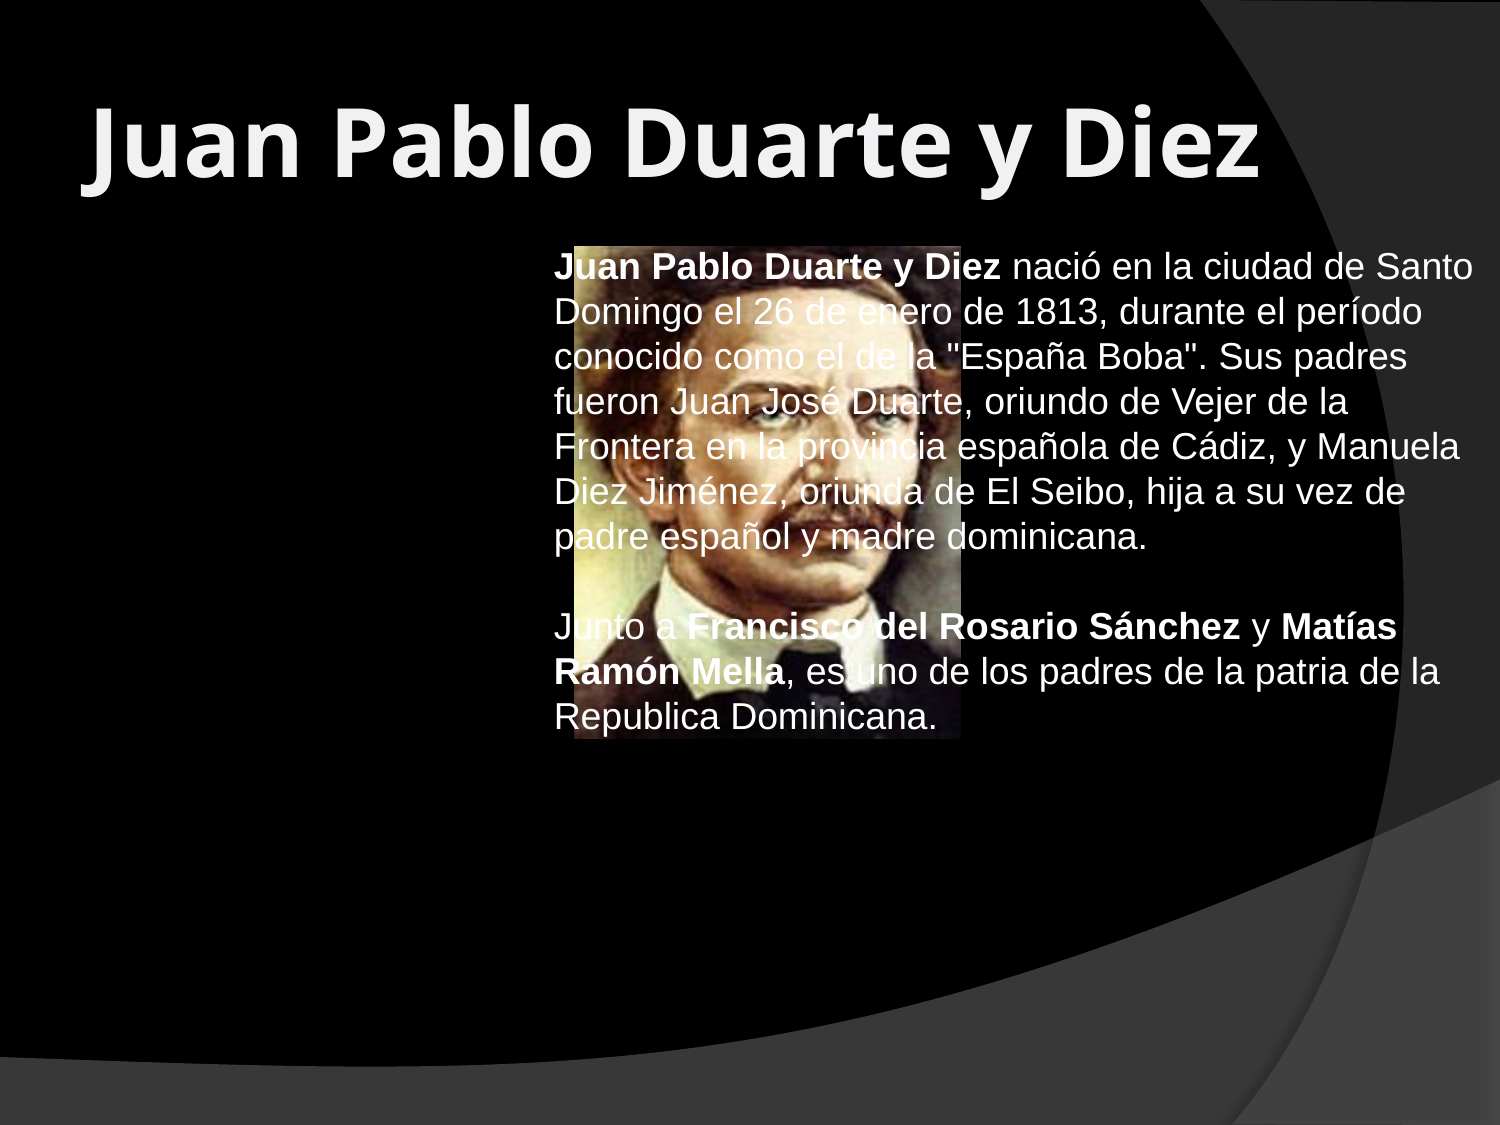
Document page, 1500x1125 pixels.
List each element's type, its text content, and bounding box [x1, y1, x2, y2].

text_box Juan Pablo Duarte y Diez nació en la ciudad de Santo Domingo el 26 de enero de 1813, durante el período conocido como el de la "España Boba". Sus padres fueron Juan José Duarte, oriundo de Vejer de la Frontera en la provincia española de Cádiz, y Manuela Diez Jiménez, oriunda de El Seibo, hija a su vez de padre español y madre dominicana. Junto a Francisco del Rosario Sánchez y Matías Ramón Mella, es uno de los padres de la patria de la Republica Dominicana. [538, 234, 1500, 790]
title Juan Pablo Duarte y Diez [74, 44, 1301, 233]
picture [573, 245, 962, 739]
